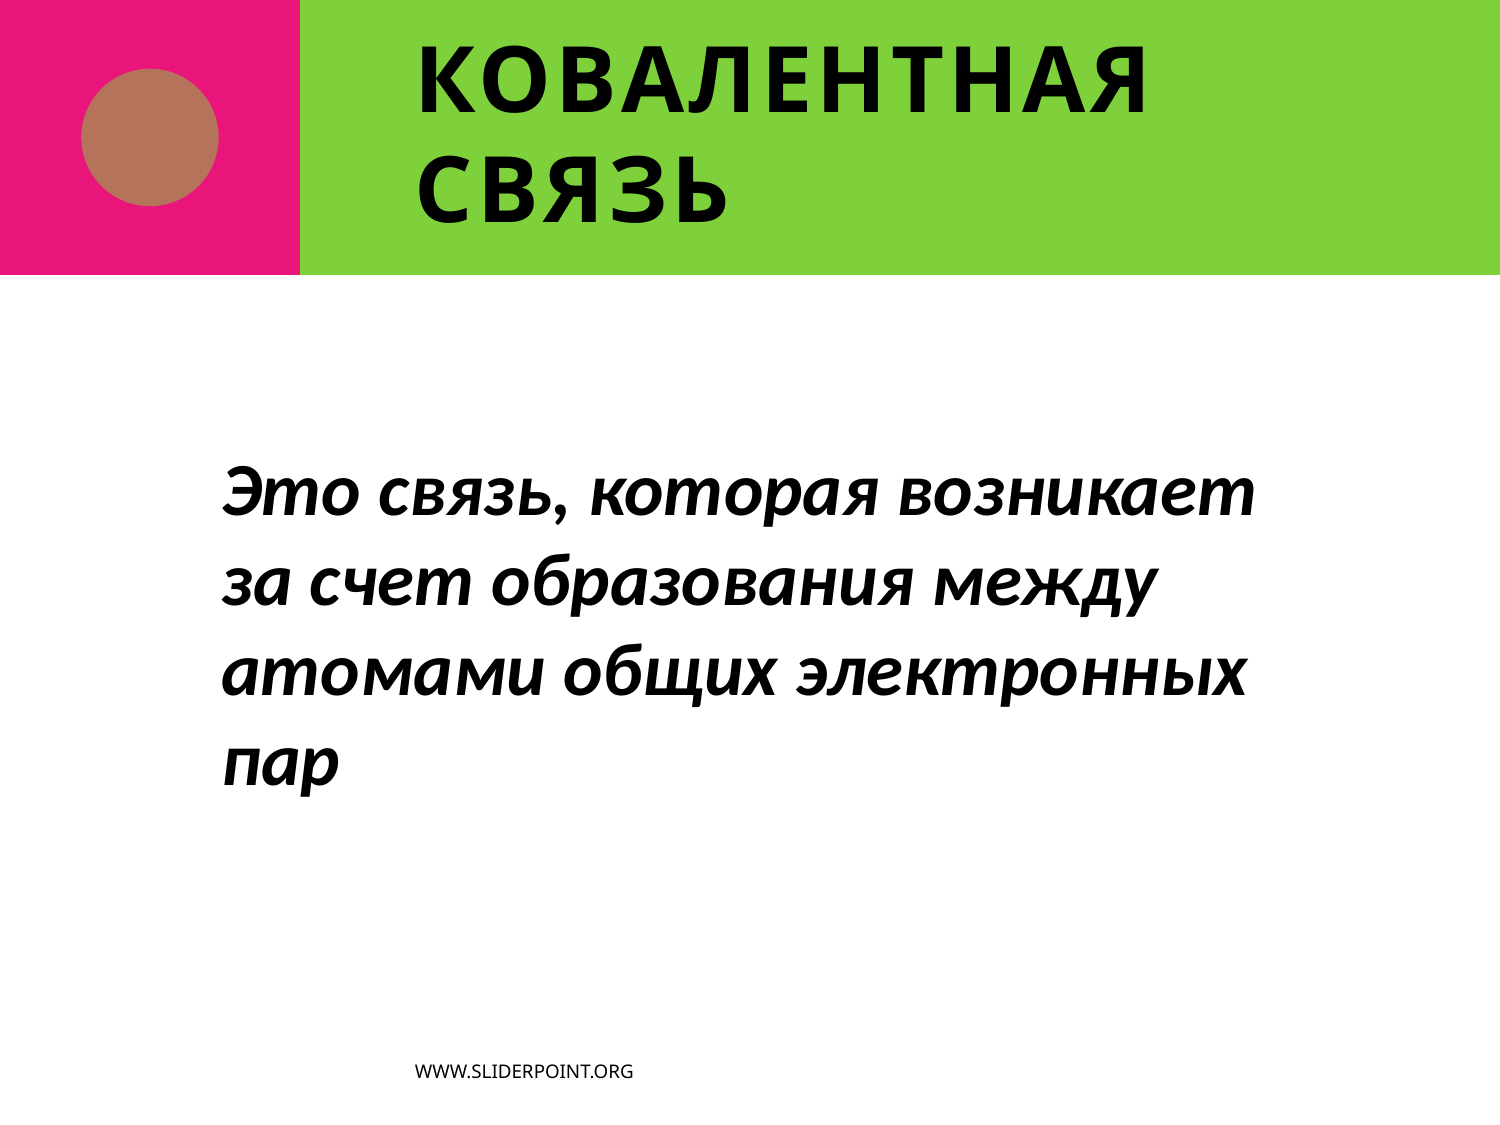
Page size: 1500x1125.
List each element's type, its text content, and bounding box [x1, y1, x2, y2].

title Ковалентная связь [399, 37, 1425, 225]
text_box Это связь, которая возникает за счет образования между атомами общих электронных пар [206, 432, 1353, 853]
footer www.sliderpoint.org [399, 1042, 875, 1103]
